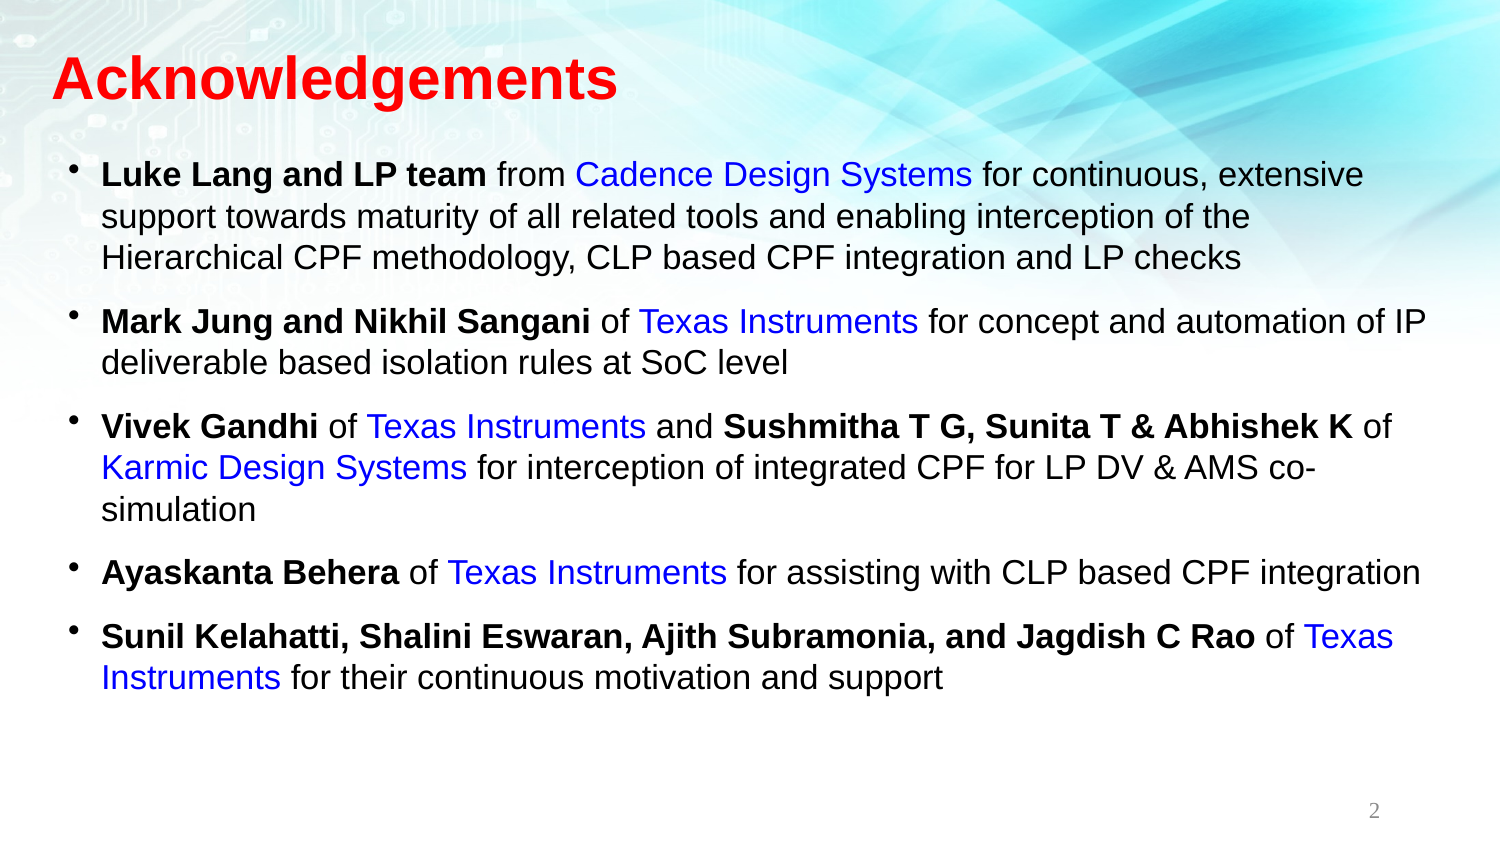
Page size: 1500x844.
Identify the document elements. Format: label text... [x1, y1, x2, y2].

slide_number 2 [1075, 782, 1394, 836]
picture [0, 0, 1500, 633]
title Acknowledgements [38, 31, 1426, 132]
list Luke Lang and LP team from Cadence Design Systems for continuous, extensive support towards maturity of all related tools and enabling interception of the Hierarchical CPF methodology, CLP based CPF integration and LP checks Mark Jung and Nikhil Sangani of Texas Instruments for concept and automation of IP deliverable based isolation rules at SoC level Vivek Gandhi of Texas Instruments and Sushmitha T G, Sunita T & Abhishek K of Karmic Design Systems for interception of integrated CPF for LP DV & AMS co-simulation Ayaskanta Behera of Texas Instruments for assisting with CLP based CPF integration Sunil Kelahatti, Shalini Eswaran, Ajith Subramonia, and Jagdish C Rao of Texas Instruments for their continuous motivation and support [54, 145, 1444, 724]
